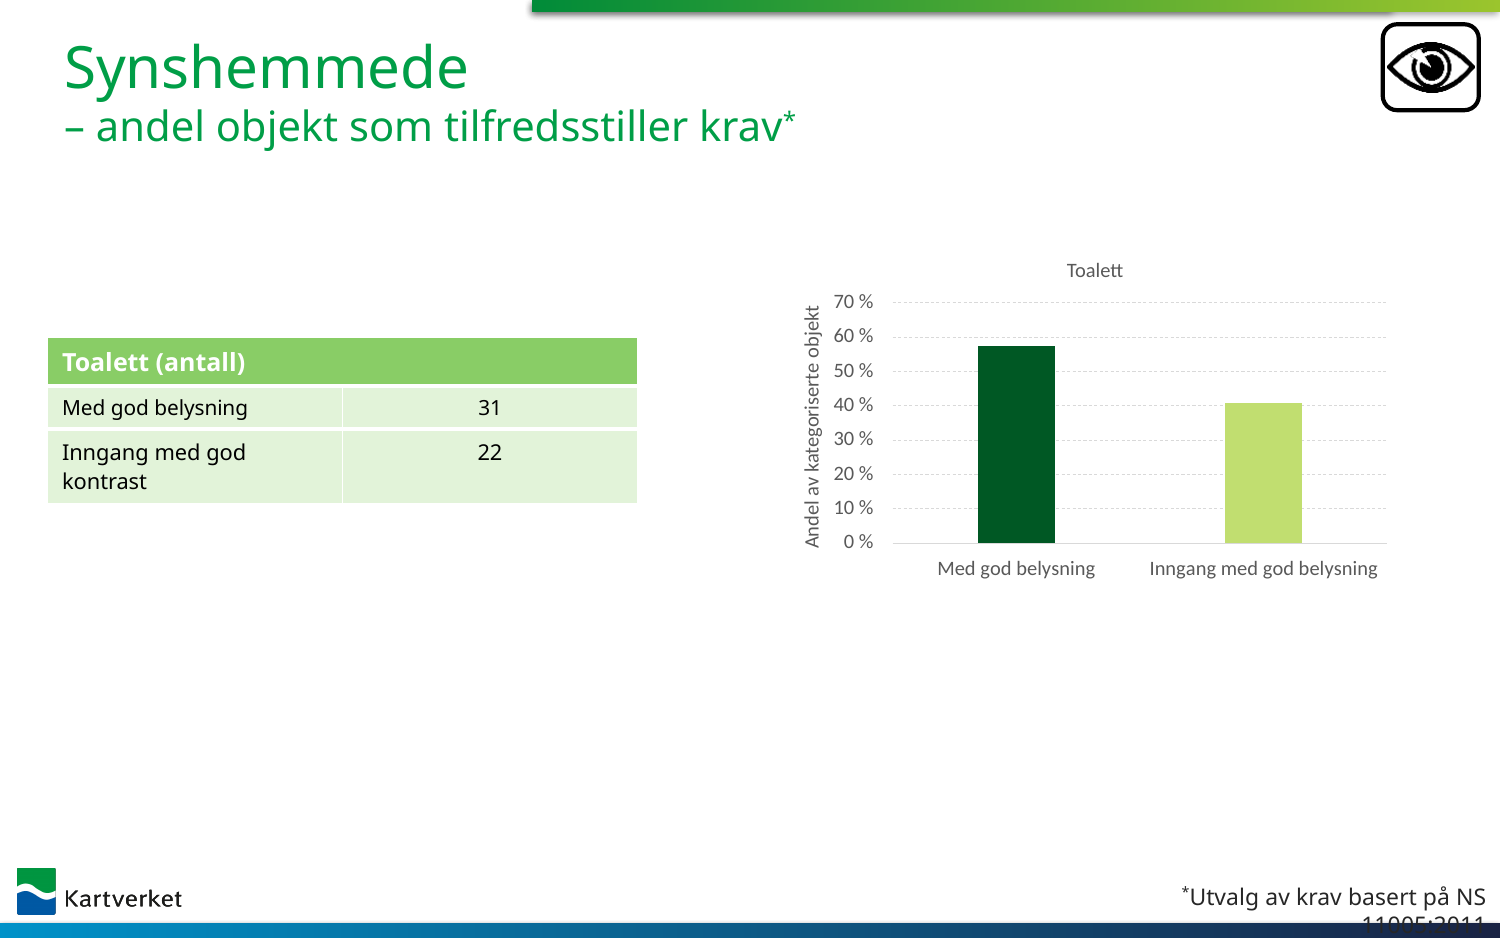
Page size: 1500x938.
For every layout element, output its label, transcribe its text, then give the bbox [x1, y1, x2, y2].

table_header Toalett (antall) [48, 338, 637, 384]
table_cell 31 [343, 388, 637, 427]
text_box *Utvalg av krav basert på NS 11005:2011 [1068, 873, 1500, 938]
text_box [1382, 24, 1480, 111]
table_cell Inngang med god kontrast [48, 431, 342, 503]
table_cell Med god belysning [48, 388, 342, 427]
table_cell 22 [343, 431, 637, 503]
text_box Synshemmede – andel objekt som tilfredsstiller krav* [49, 24, 1431, 158]
picture [791, 249, 1400, 589]
